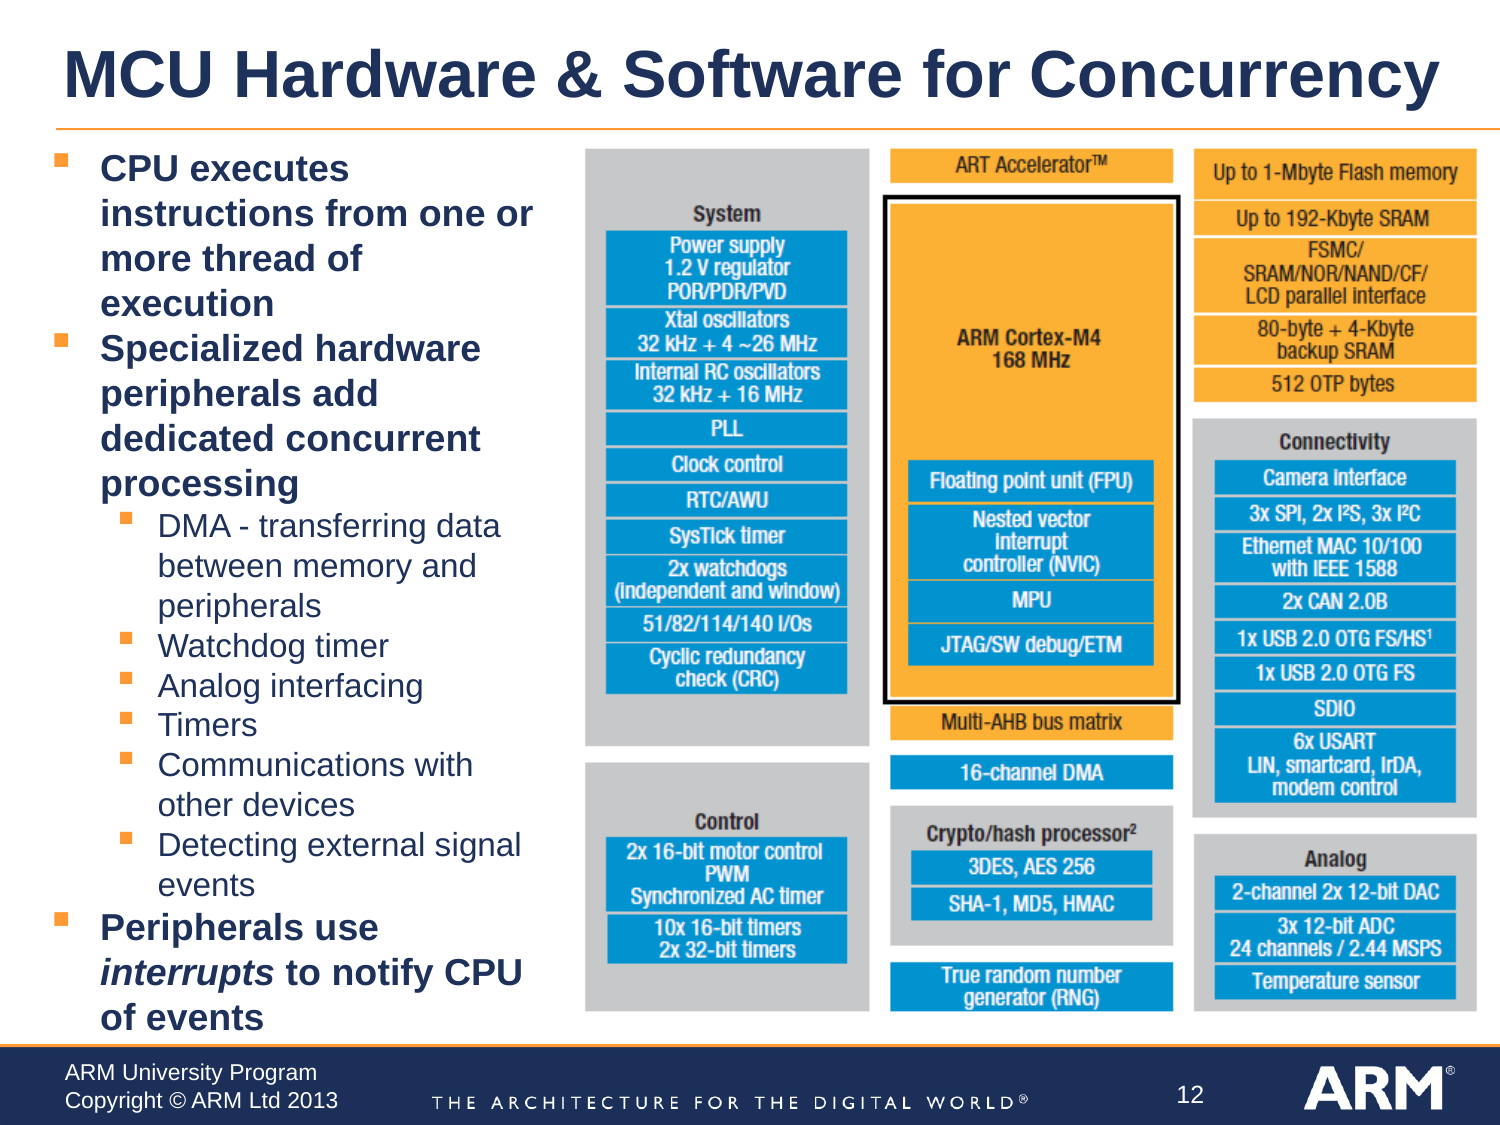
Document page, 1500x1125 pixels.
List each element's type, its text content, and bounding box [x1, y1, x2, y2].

title MCU Hardware & Software for Concurrency [49, 1, 1500, 141]
picture [302, 1101, 309, 1107]
list CPU executes instructions from one or more thread of execution Specialized hardware peripherals add dedicated concurrent processing DMA - transferring data between memory and peripherals Watchdog timer Analog interfacing Timers Communications with other devices Detecting external signal events Peripherals use interrupts to notify CPU of events [37, 137, 551, 1101]
picture [0, 1048, 1500, 1125]
picture [574, 143, 1483, 1019]
picture [84, 1101, 91, 1107]
